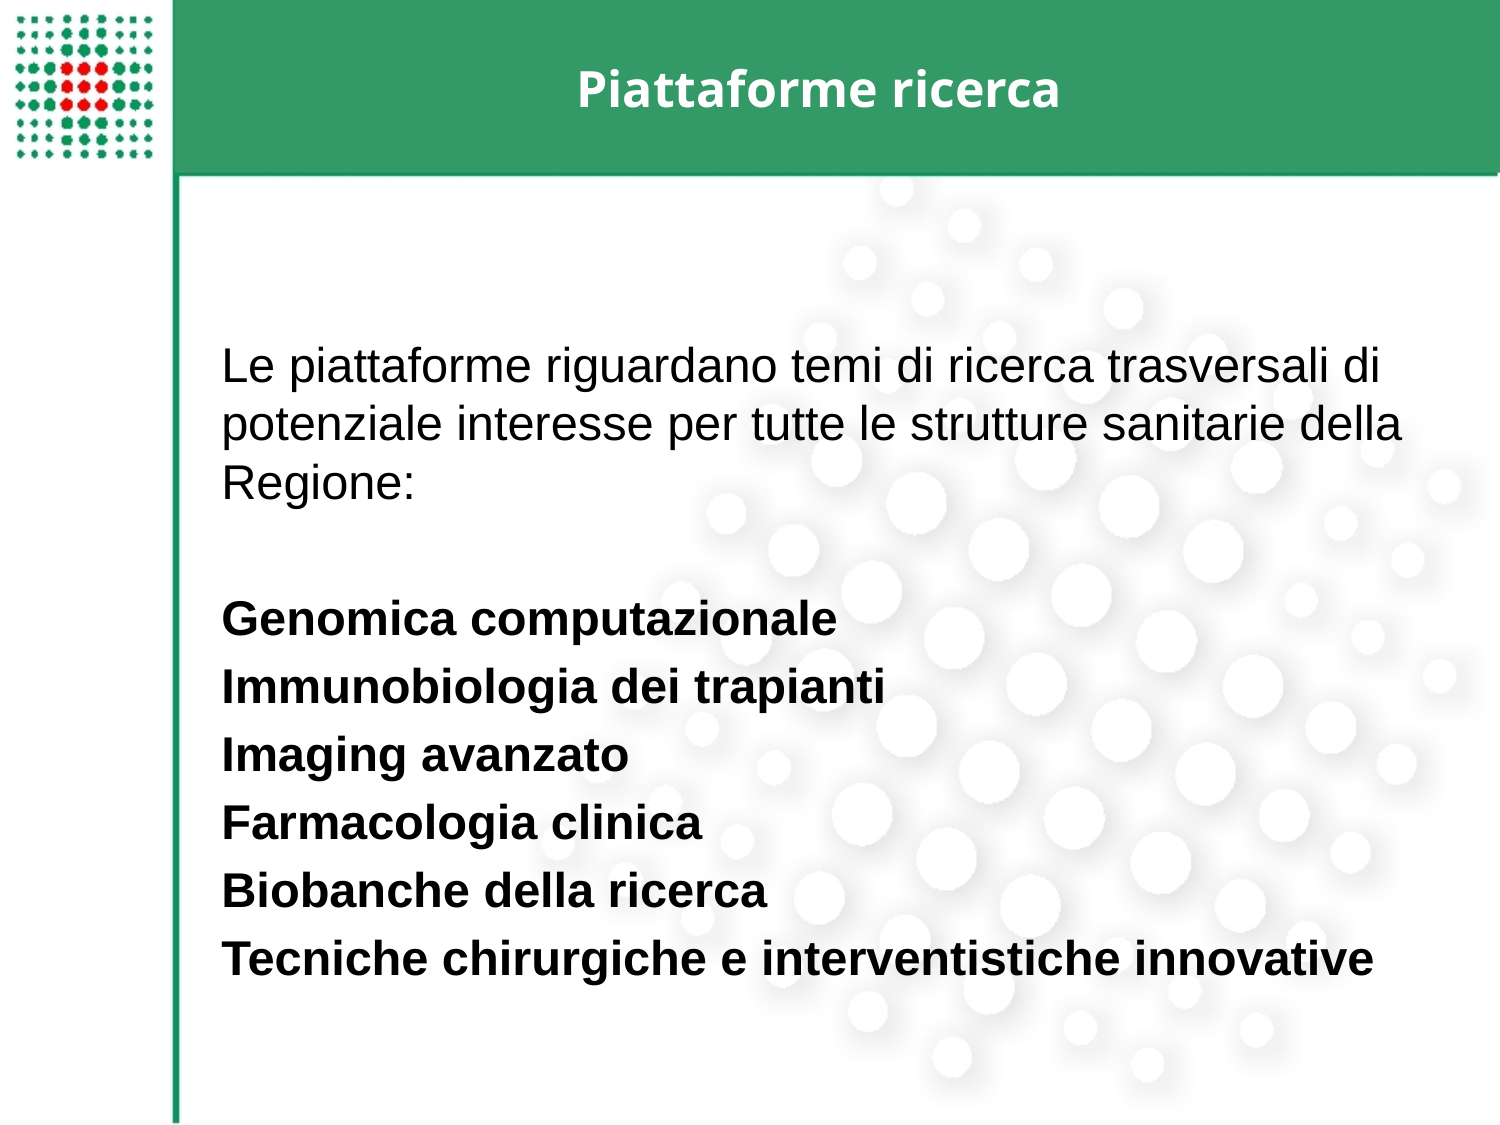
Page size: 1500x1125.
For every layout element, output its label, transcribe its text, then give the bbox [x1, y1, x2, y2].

text_box Piattaforme ricerca [242, 66, 1397, 110]
picture [0, 0, 1500, 1125]
list Le piattaforme riguardano temi di ricerca trasversali di potenziale interesse per tutte le strutture sanitarie della Regione: Genomica computazionale Immunobiologia dei trapianti Imaging avanzato Farmacologia clinica Biobanche della ricerca Tecniche chirurgiche e interventistiche innovative [206, 326, 1500, 1000]
